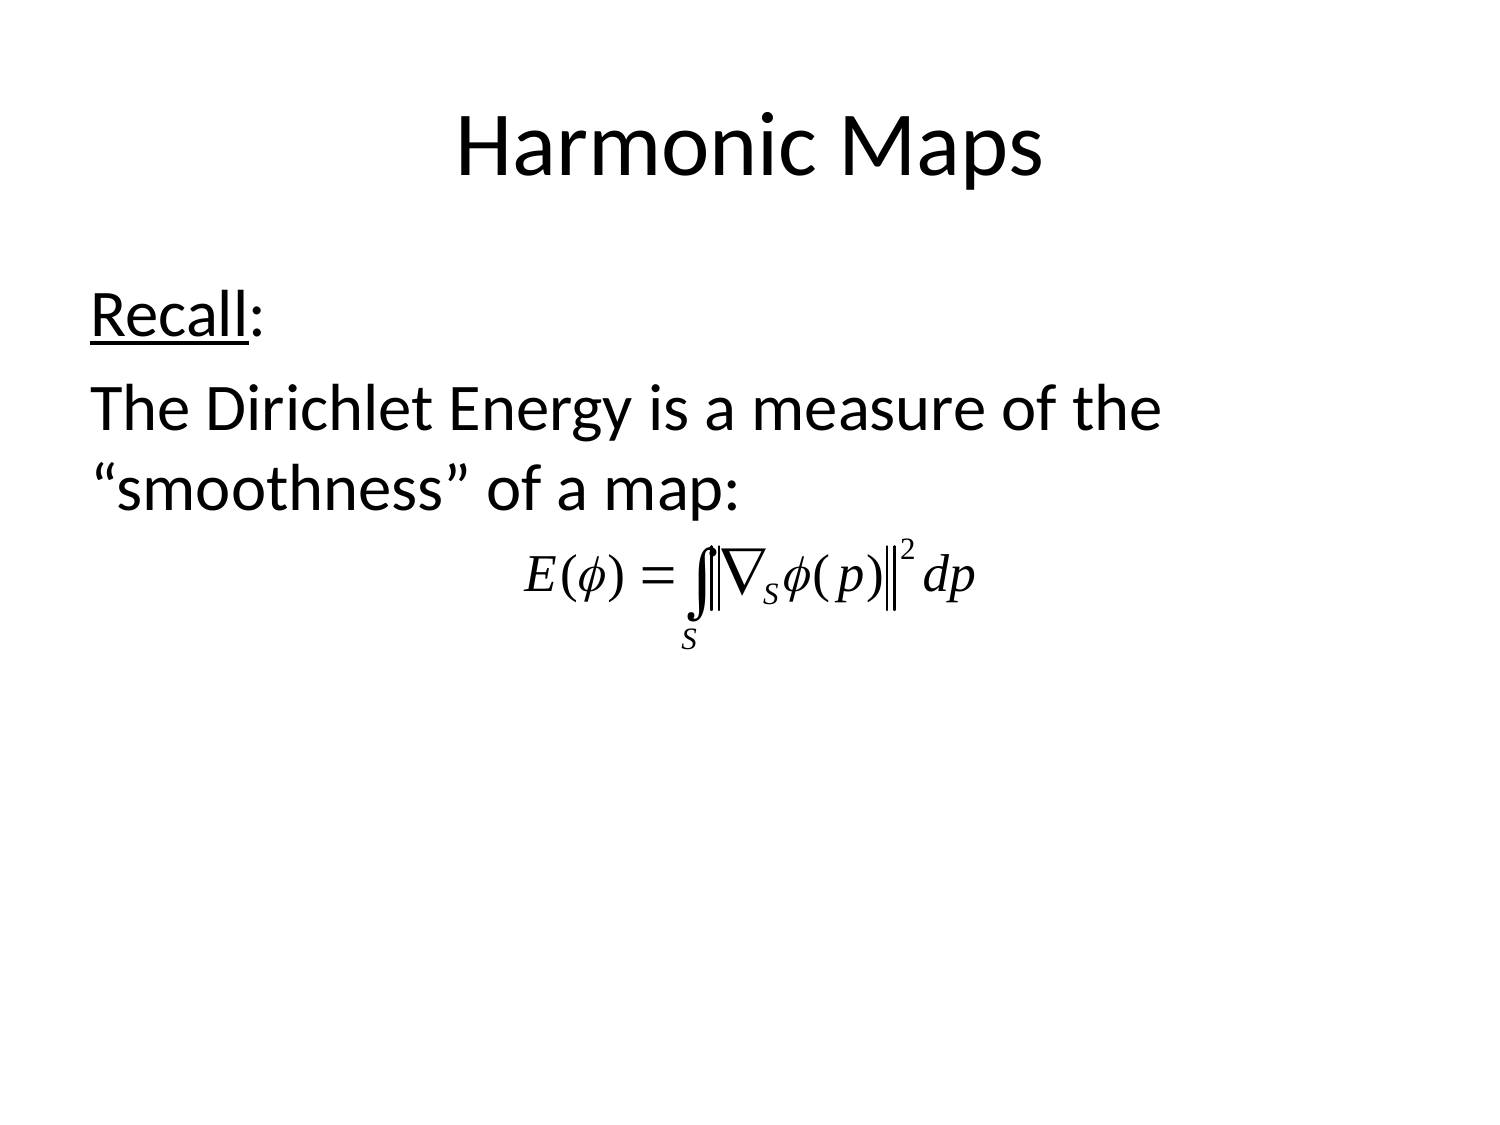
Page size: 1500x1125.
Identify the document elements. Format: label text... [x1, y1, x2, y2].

list Recall: The Dirichlet Energy is a measure of the “smoothness” of a map: [75, 262, 1425, 1125]
title Harmonic Maps [75, 45, 1425, 233]
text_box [514, 524, 988, 663]
